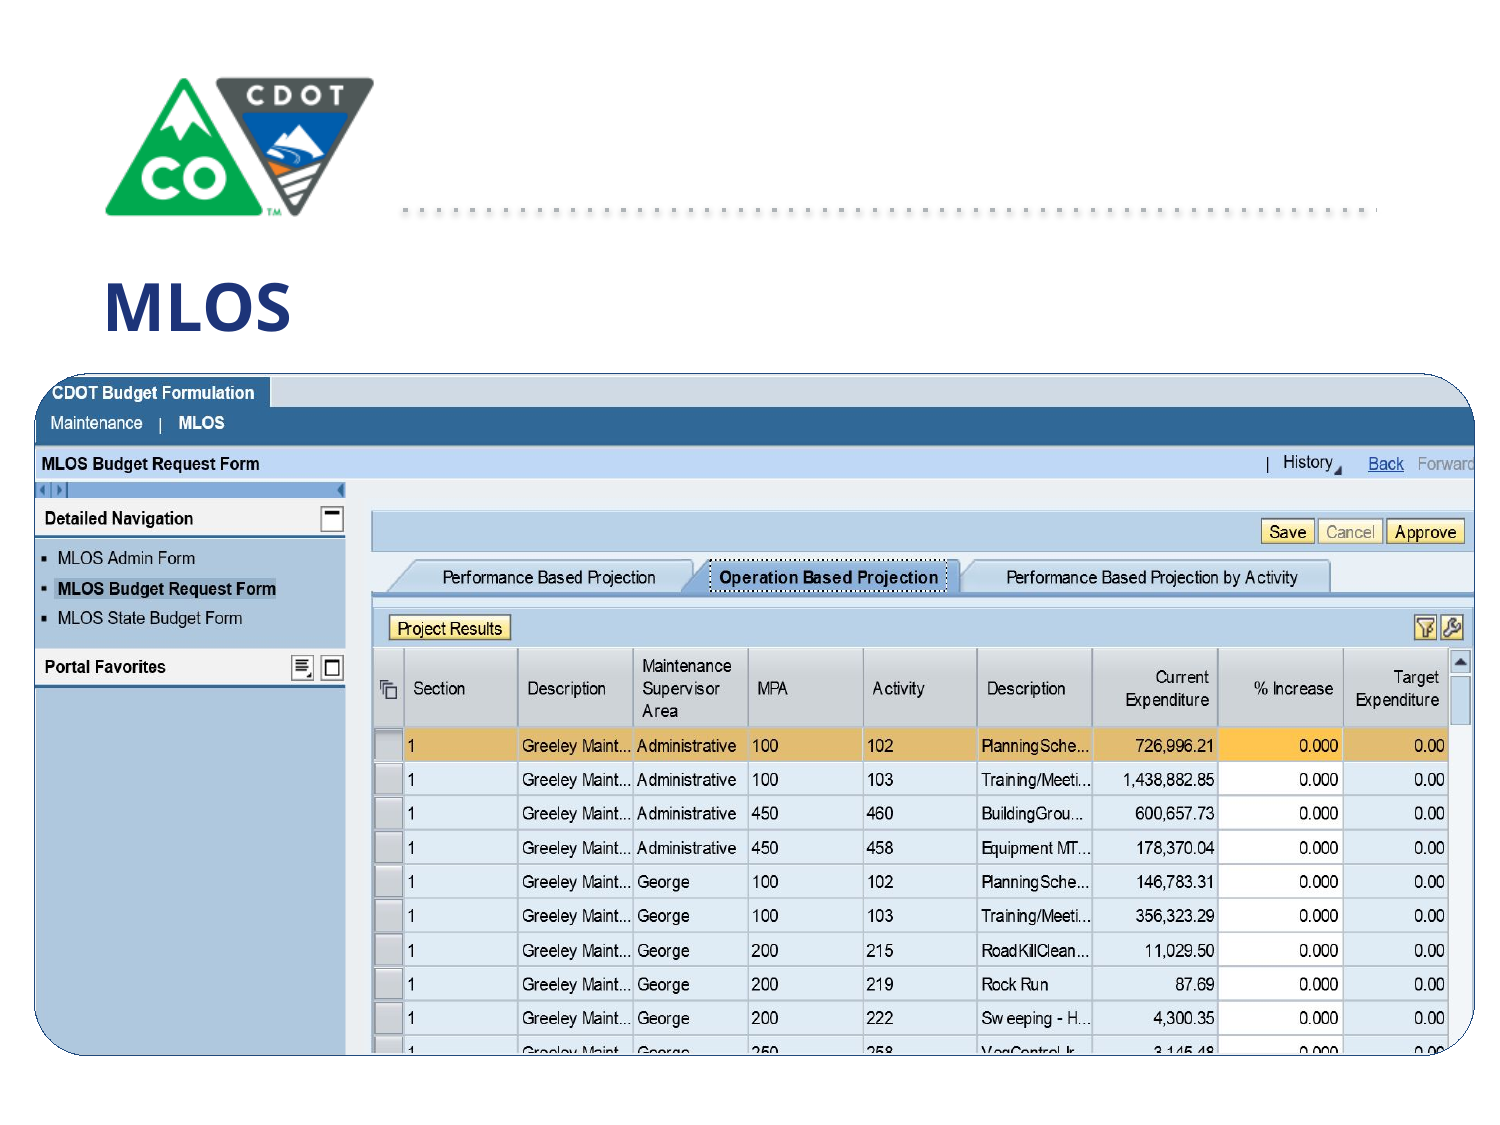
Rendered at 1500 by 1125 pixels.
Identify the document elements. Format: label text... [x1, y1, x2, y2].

picture [33, 373, 1475, 1056]
text_box MLOS [87, 249, 849, 361]
picture [94, 62, 381, 237]
